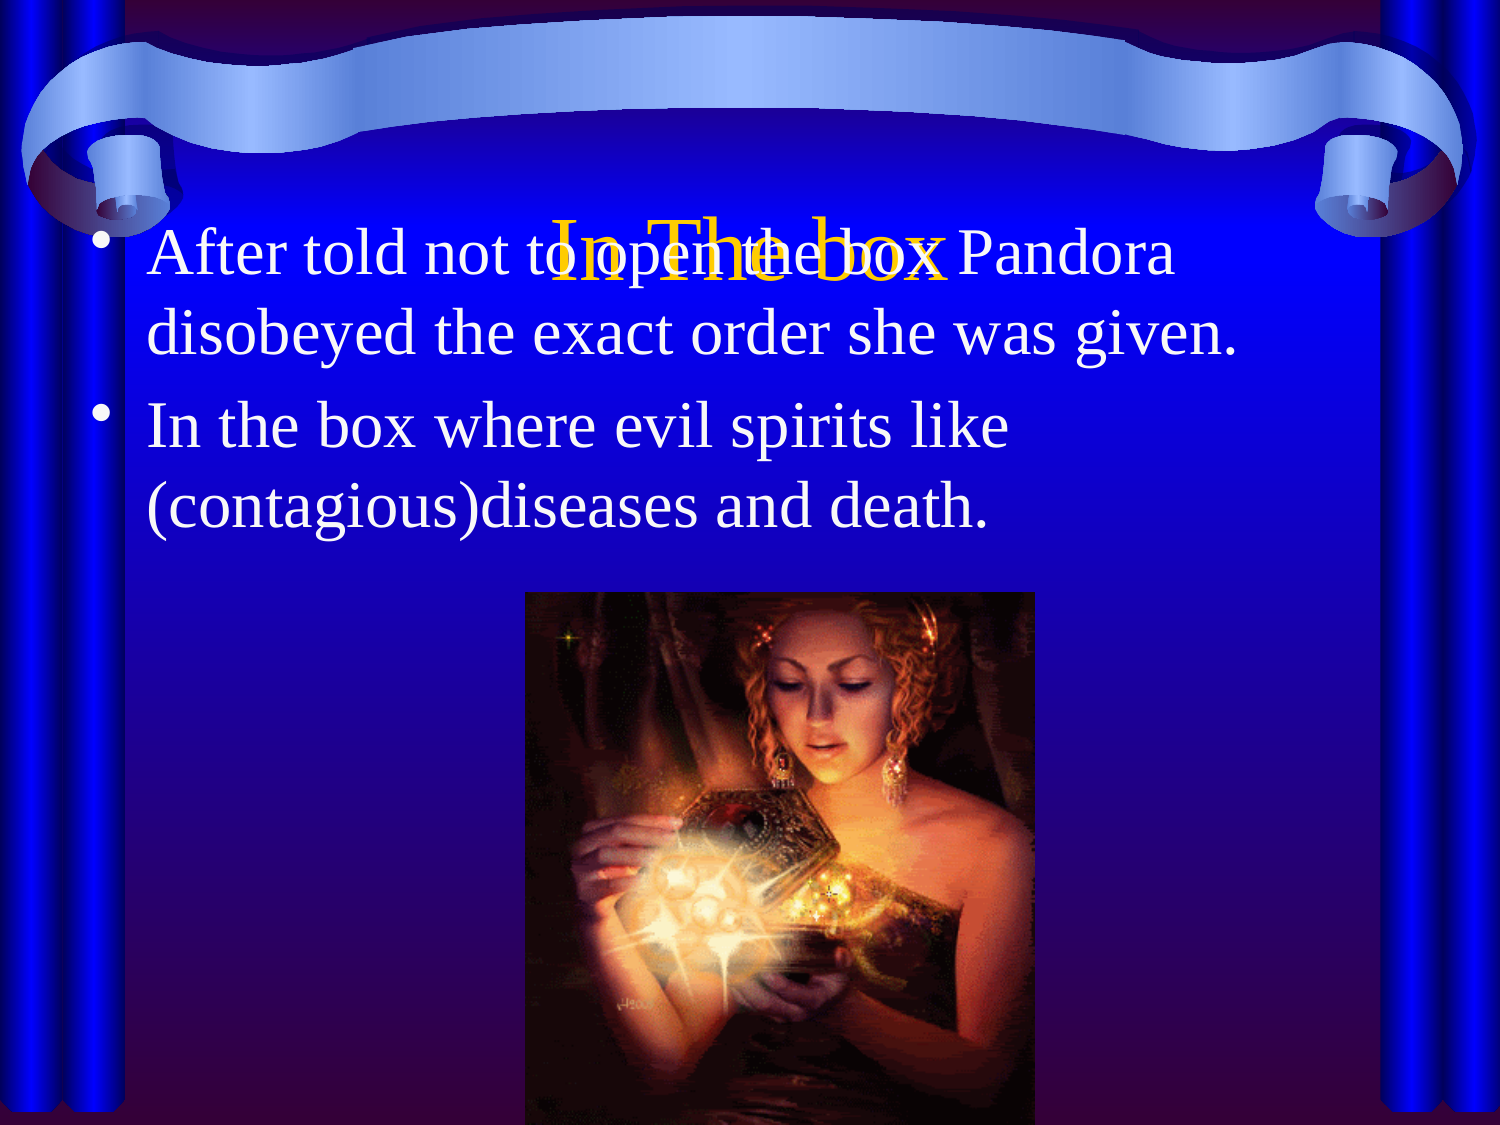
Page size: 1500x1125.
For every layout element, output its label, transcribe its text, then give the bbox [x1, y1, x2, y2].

title In The box [112, 149, 1388, 199]
picture [524, 591, 1035, 1125]
list After told not to open the box Pandora disobeyed the exact order she was given. In the box where evil spirits like (contagious)diseases and death. [74, 199, 1426, 943]
